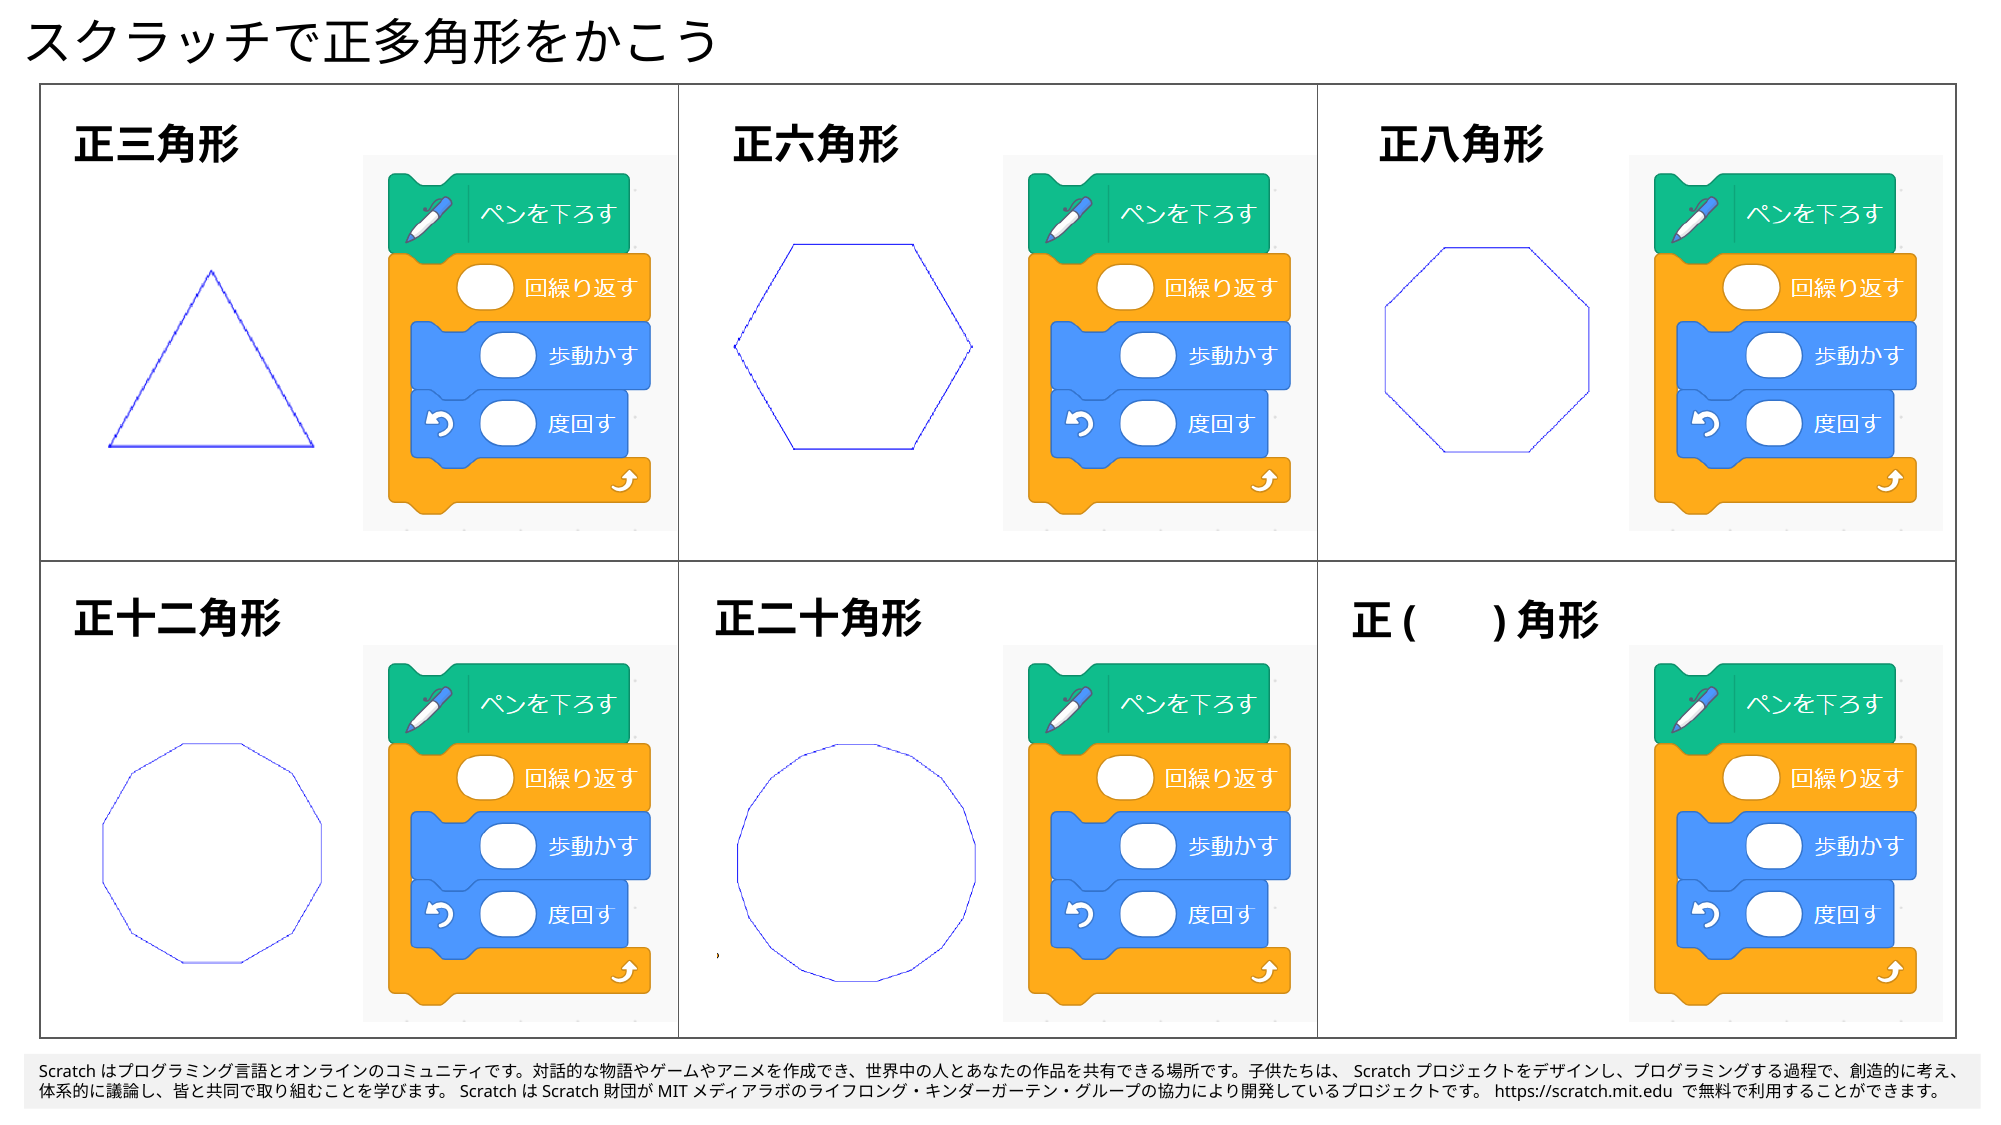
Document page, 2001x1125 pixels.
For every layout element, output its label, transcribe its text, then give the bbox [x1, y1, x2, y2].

picture [69, 240, 348, 476]
picture [711, 215, 997, 472]
picture [363, 154, 677, 532]
text_box 正三角形 [58, 110, 256, 175]
picture [716, 730, 994, 992]
table_header [41, 85, 678, 560]
text_box 正十二角形 [58, 584, 298, 650]
table_cell [41, 562, 678, 1037]
picture [1629, 154, 1943, 532]
table_cell [1318, 562, 1955, 1037]
text_box 正六角形 [718, 110, 915, 175]
text_box Scratchはプログラミング言語とオンラインのコミュニティです。対話的な物語やゲームやアニメを作成でき、世界中の人とあなたの作品を共有できる場所です。子供たちは、Scratchプロジェクトをデザインし、プログラミングする過程で、創造的に考え、体系的に議論し、皆と共同で取り組むことを学びます。ScratchはScratch財団がMITメディアラボのライフロング・キンダーガーテン・グループの協力により開発しているプロジェクトです。https://scratch.mit.edu で無料で利用することができます。 [24, 1053, 1981, 1109]
picture [1003, 154, 1317, 532]
picture [1629, 644, 1943, 1022]
text_box 正( )角形 [1336, 586, 1615, 652]
text_box スクラッチで正多角形をかこう [7, 3, 738, 79]
picture [363, 644, 677, 1022]
text_box 正八角形 [1363, 110, 1561, 175]
text_box 正二十角形 [700, 584, 939, 650]
table_header [679, 85, 1317, 560]
table_cell [679, 562, 1317, 1037]
picture [1003, 644, 1317, 1022]
table_header [1318, 85, 1955, 560]
picture [1358, 224, 1614, 469]
picture [80, 730, 337, 976]
